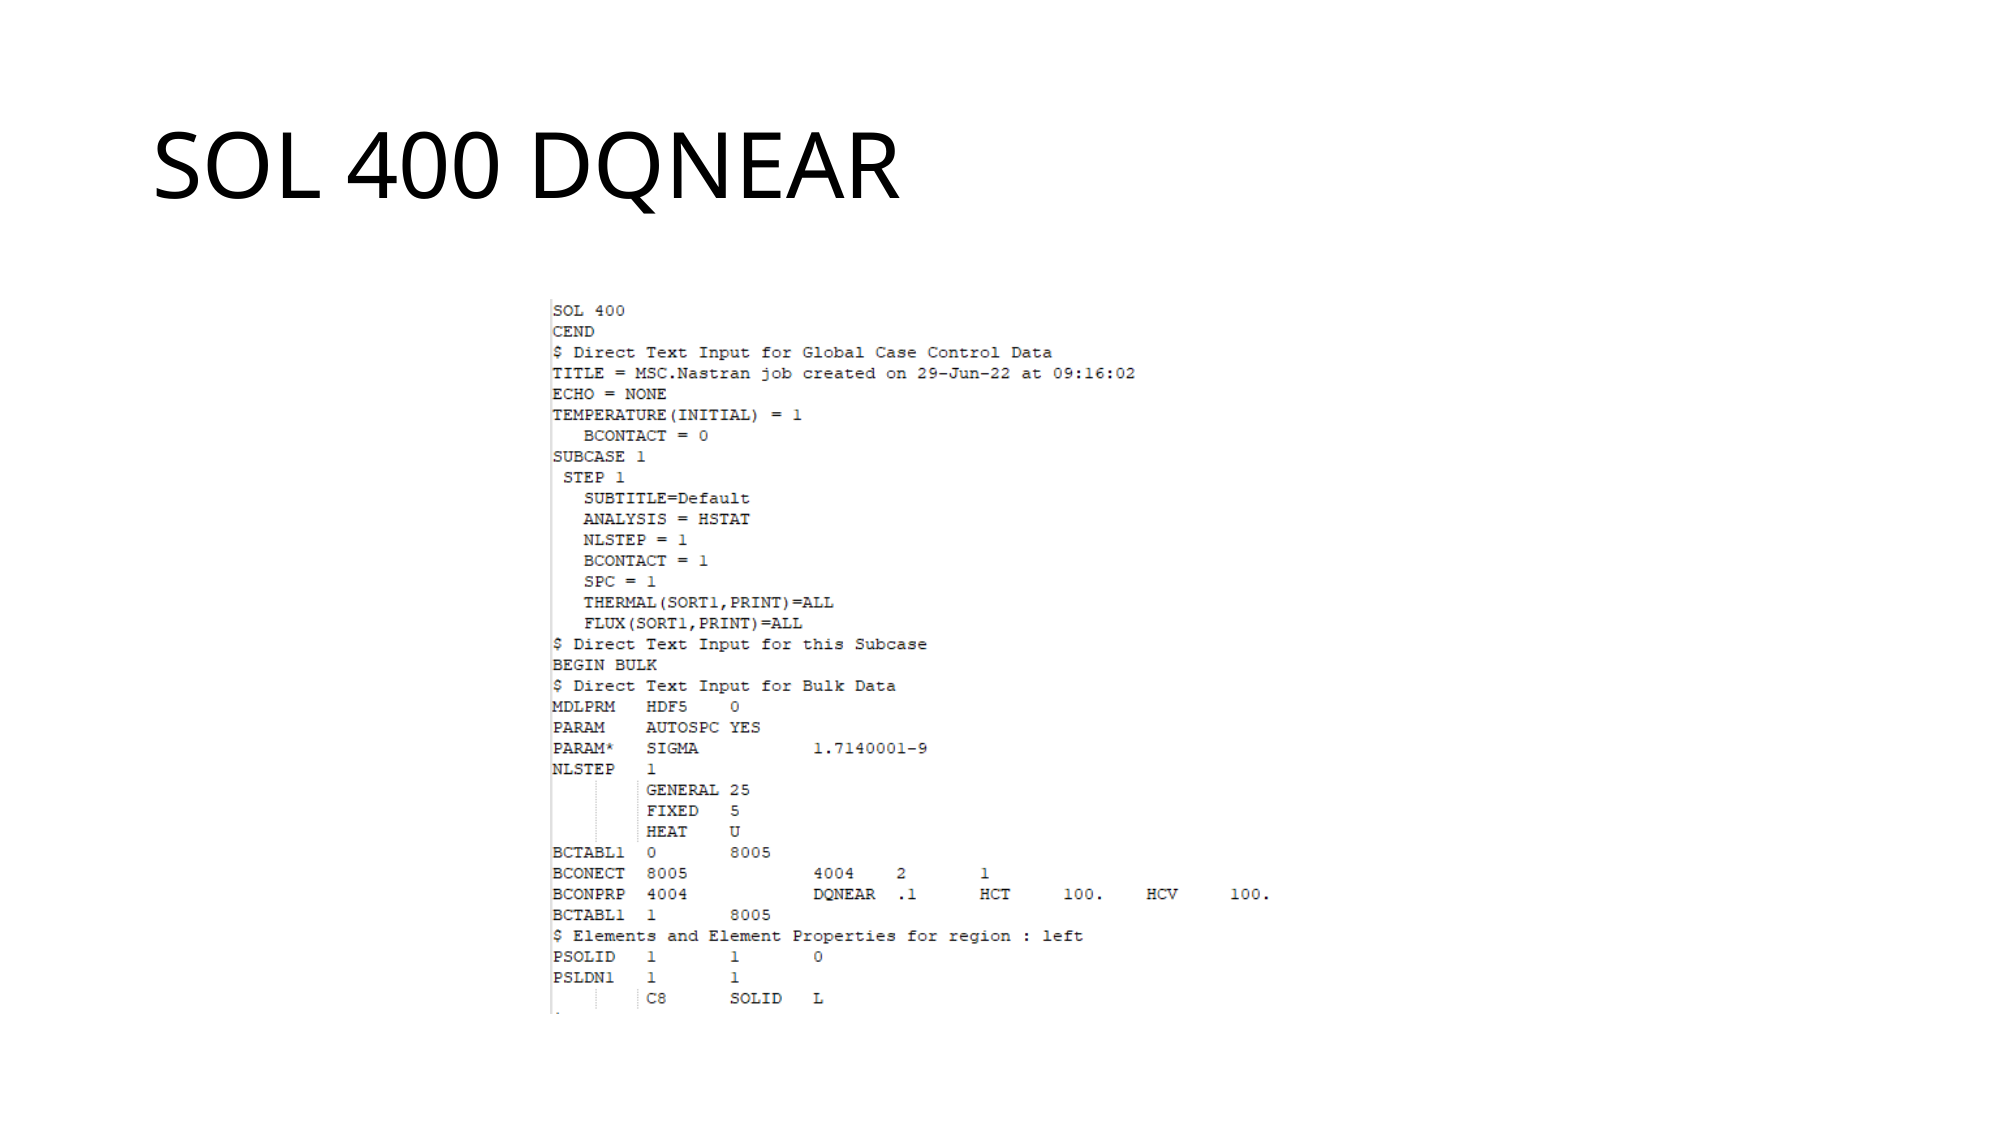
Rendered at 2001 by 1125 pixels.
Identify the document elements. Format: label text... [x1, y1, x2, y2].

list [550, 299, 1450, 1014]
title SOL 400 DQNEAR [137, 59, 1863, 278]
